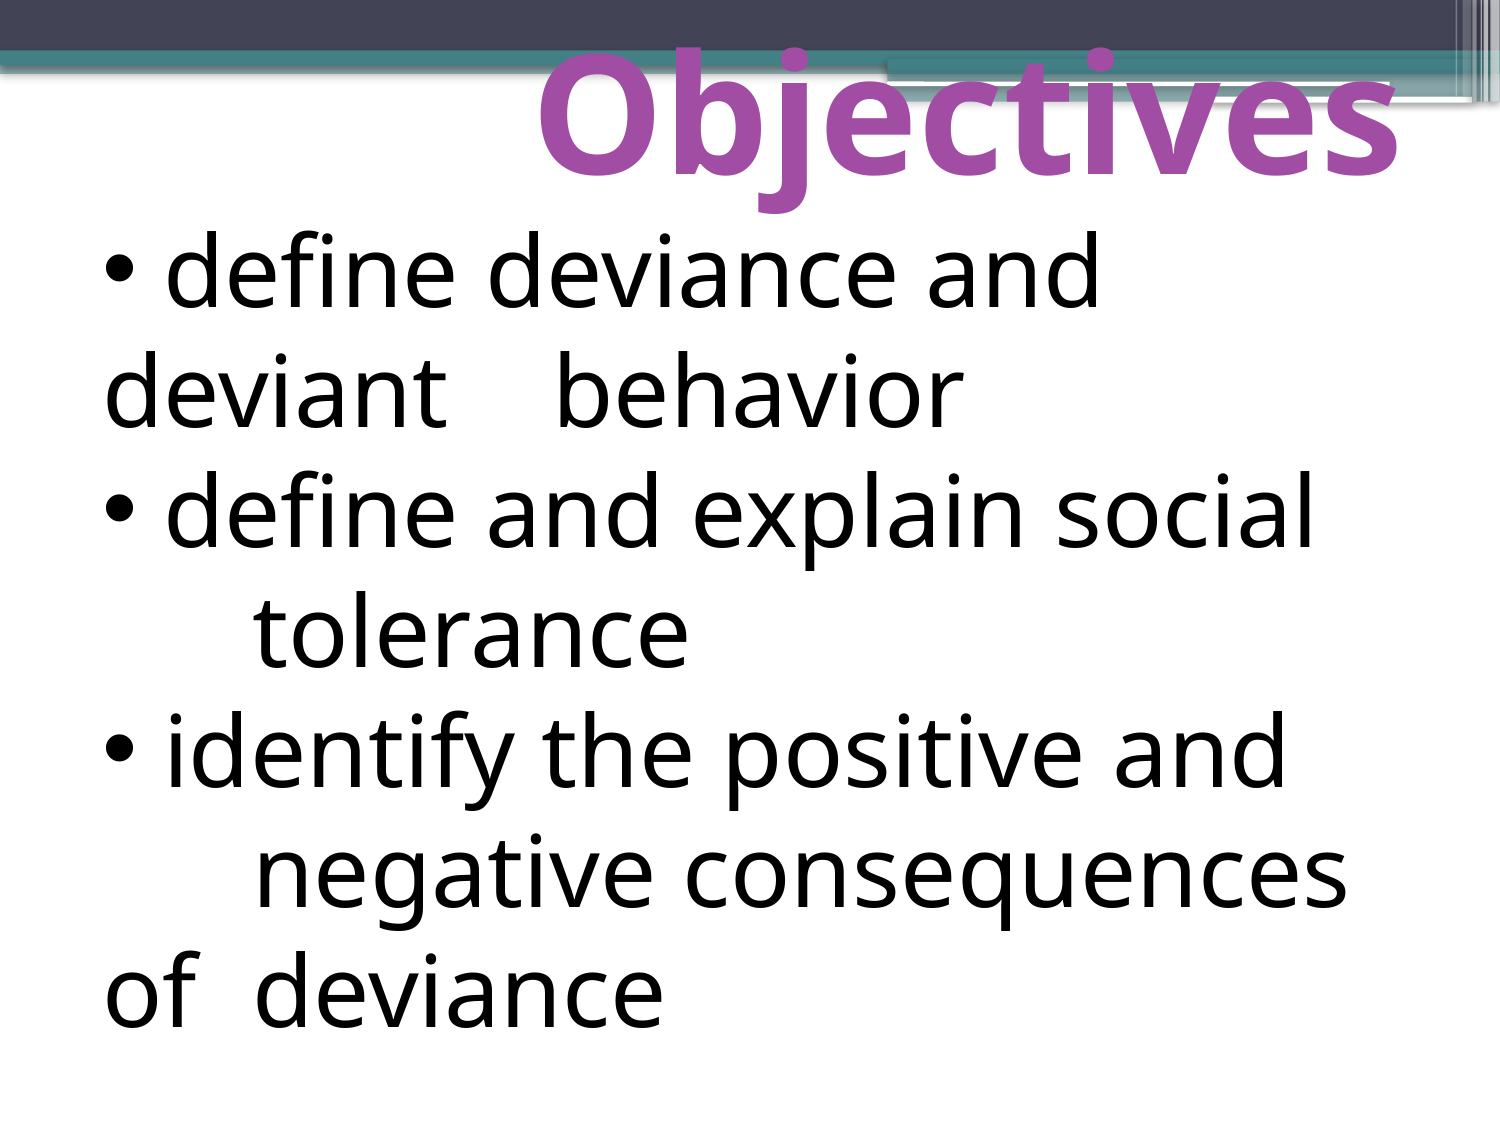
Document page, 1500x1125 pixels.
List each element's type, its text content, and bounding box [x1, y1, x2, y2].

text_box Objectives [262, 0, 1419, 215]
text_box define deviance and deviant behavior define and explain social tolerance identify the positive and negative consequences of deviance [87, 200, 1438, 1055]
